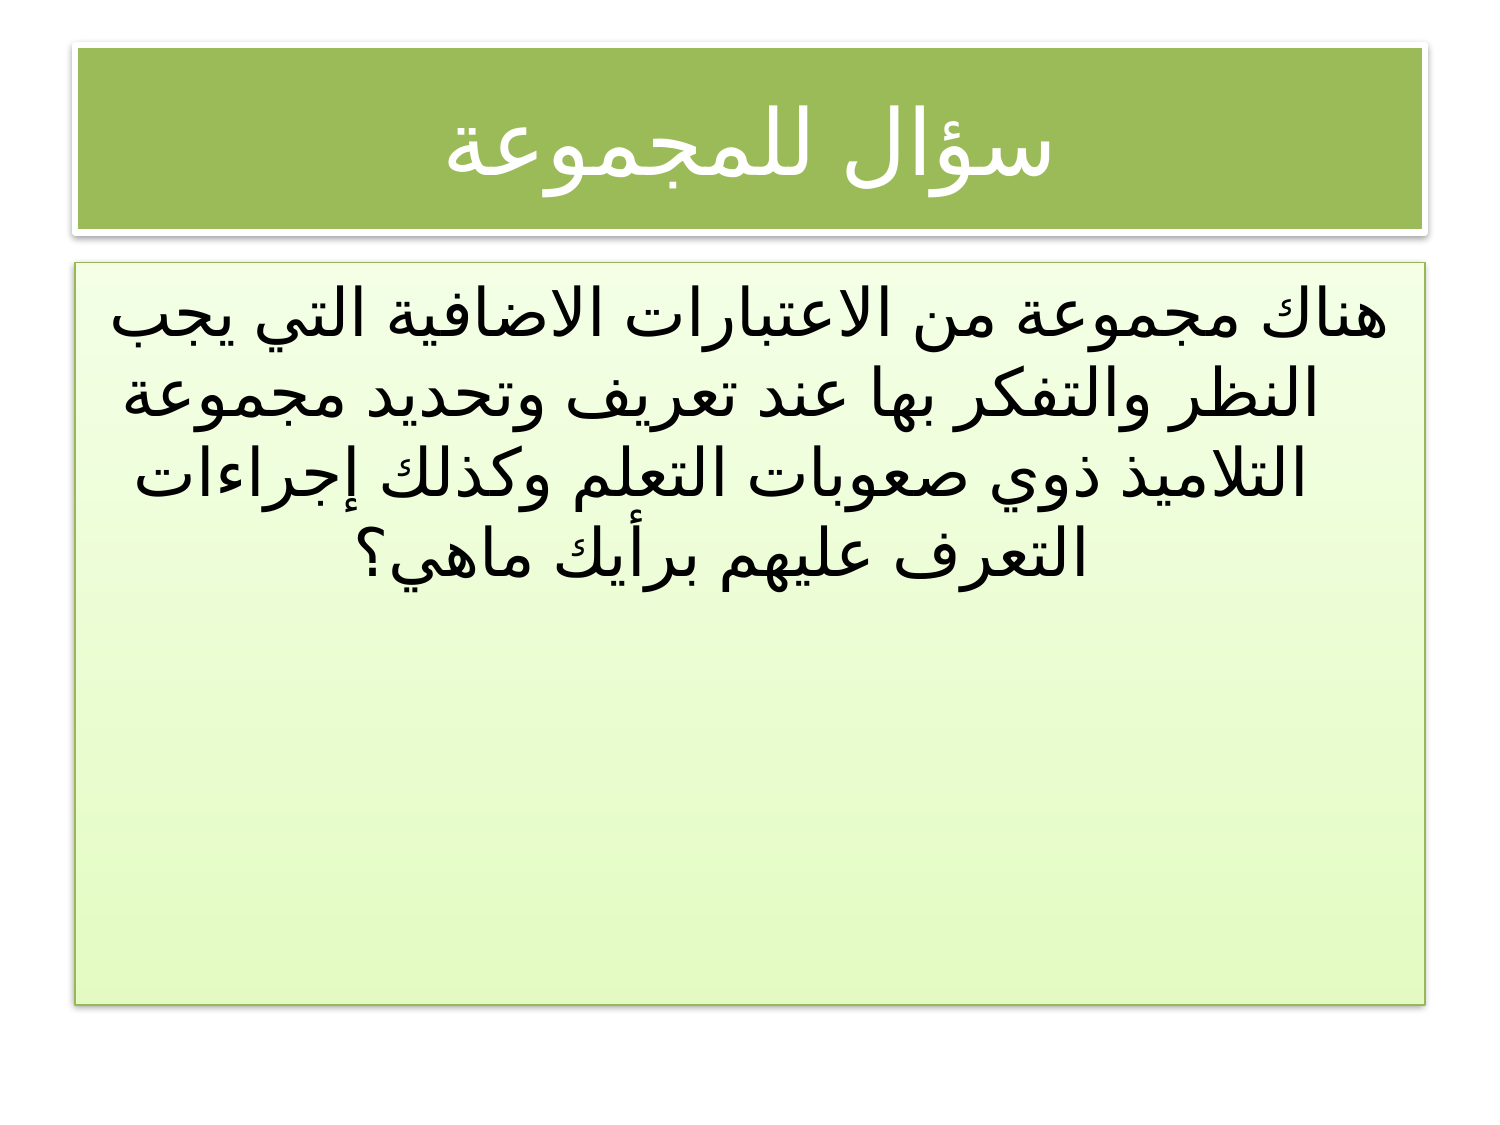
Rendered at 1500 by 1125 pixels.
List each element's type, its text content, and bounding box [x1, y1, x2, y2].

title سؤال للمجموعة [72, 42, 1428, 236]
list هناك مجموعة من الاعتبارات الاضافية التي يجب النظر والتفكر بها عند تعريف وتحديد مجموعة التلاميذ ذوي صعوبات التعلم وكذلك إجراءات التعرف عليهم برأيك ماهي؟ [74, 262, 1426, 1006]
